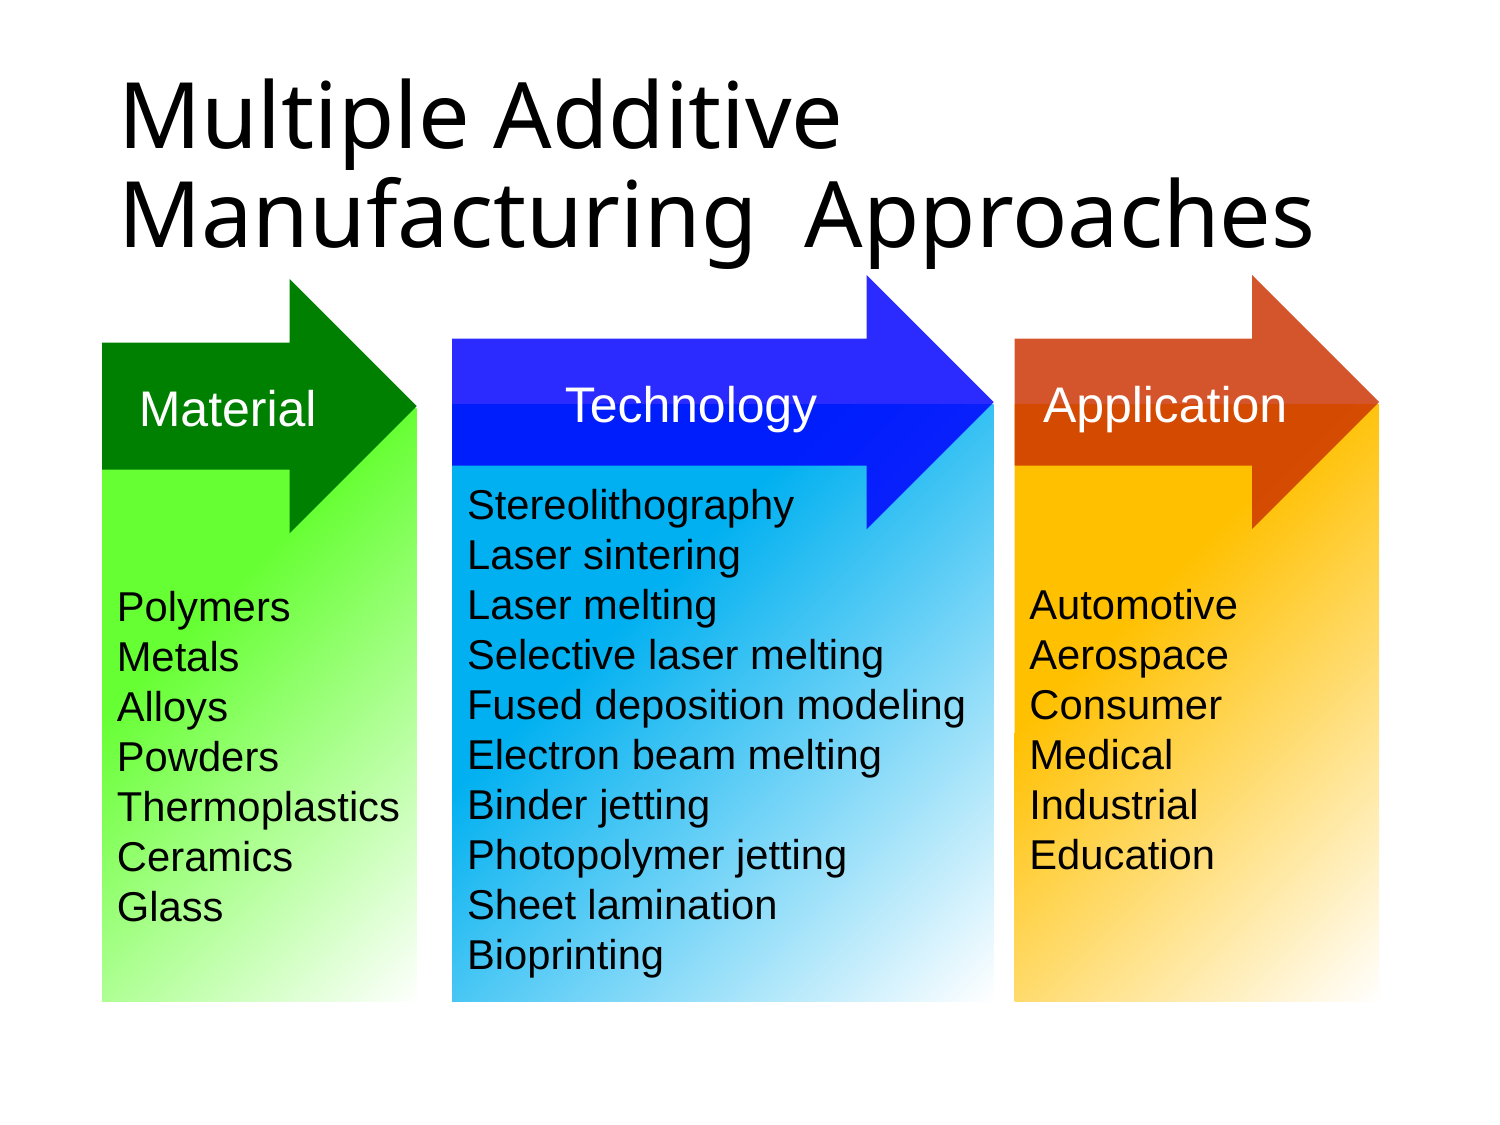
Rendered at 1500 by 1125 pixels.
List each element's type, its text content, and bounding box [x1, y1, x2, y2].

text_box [102, 274, 1380, 1002]
title Multiple Additive Manufacturing Approaches [103, 59, 1397, 278]
